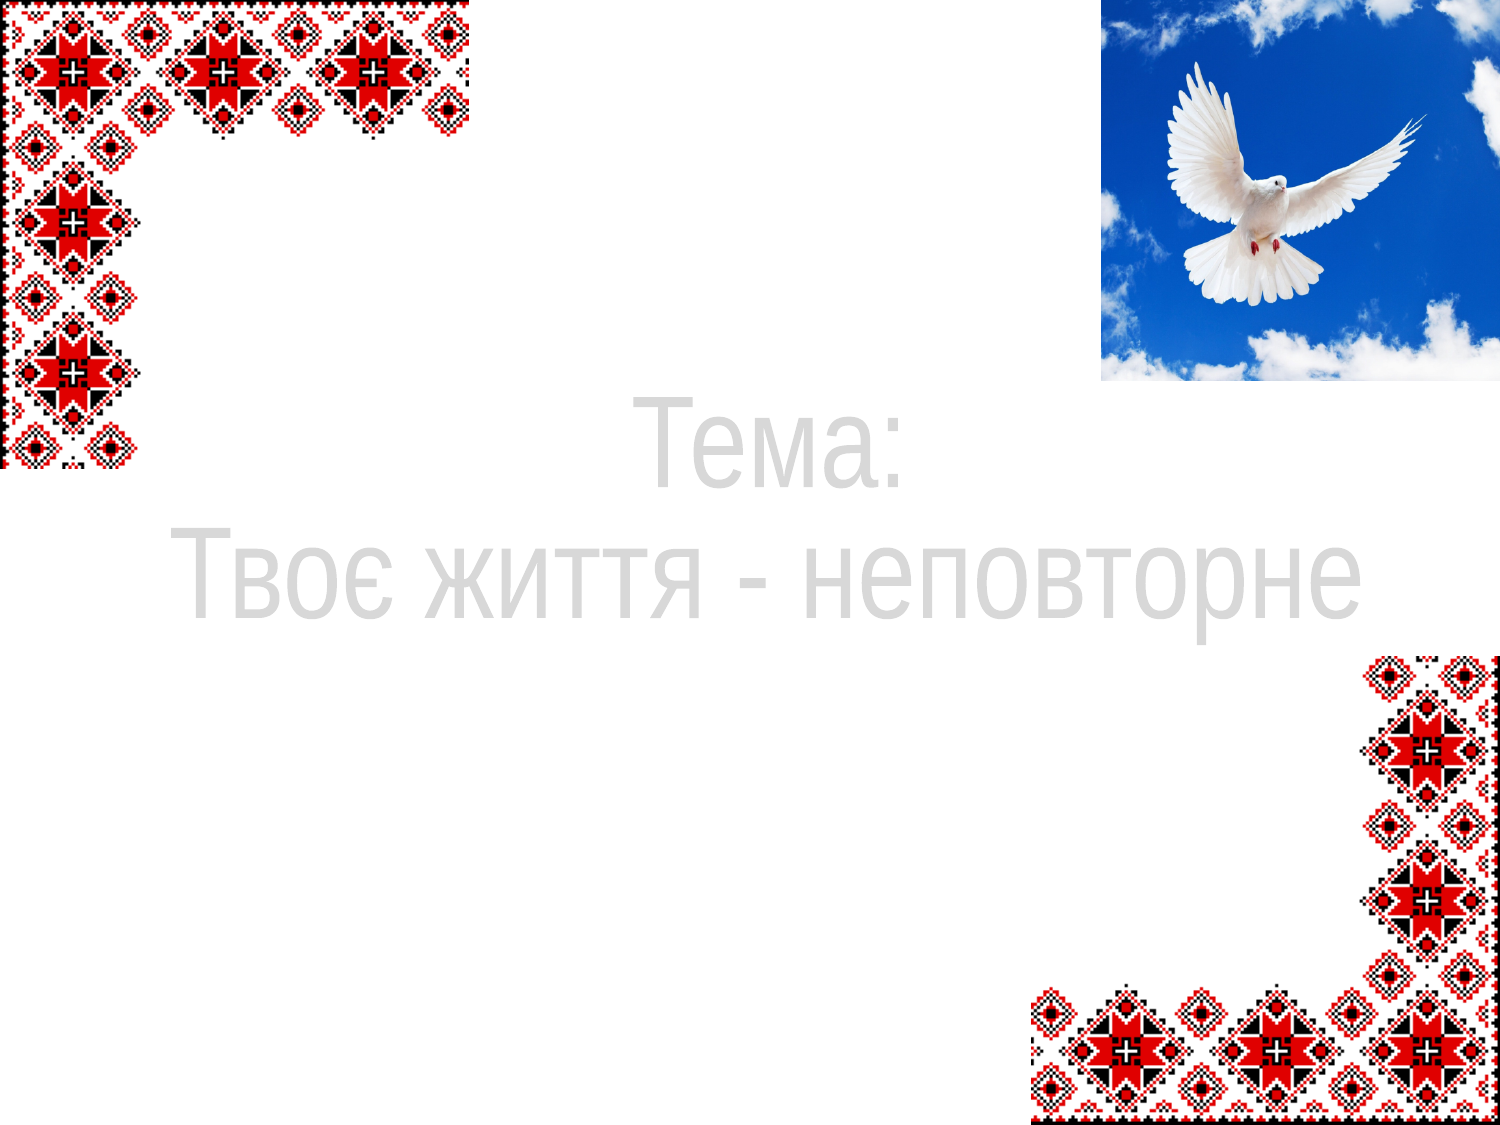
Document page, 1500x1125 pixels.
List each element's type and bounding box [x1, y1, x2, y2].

picture [1030, 655, 1500, 1125]
picture [1101, 0, 1500, 381]
picture [0, 0, 469, 469]
